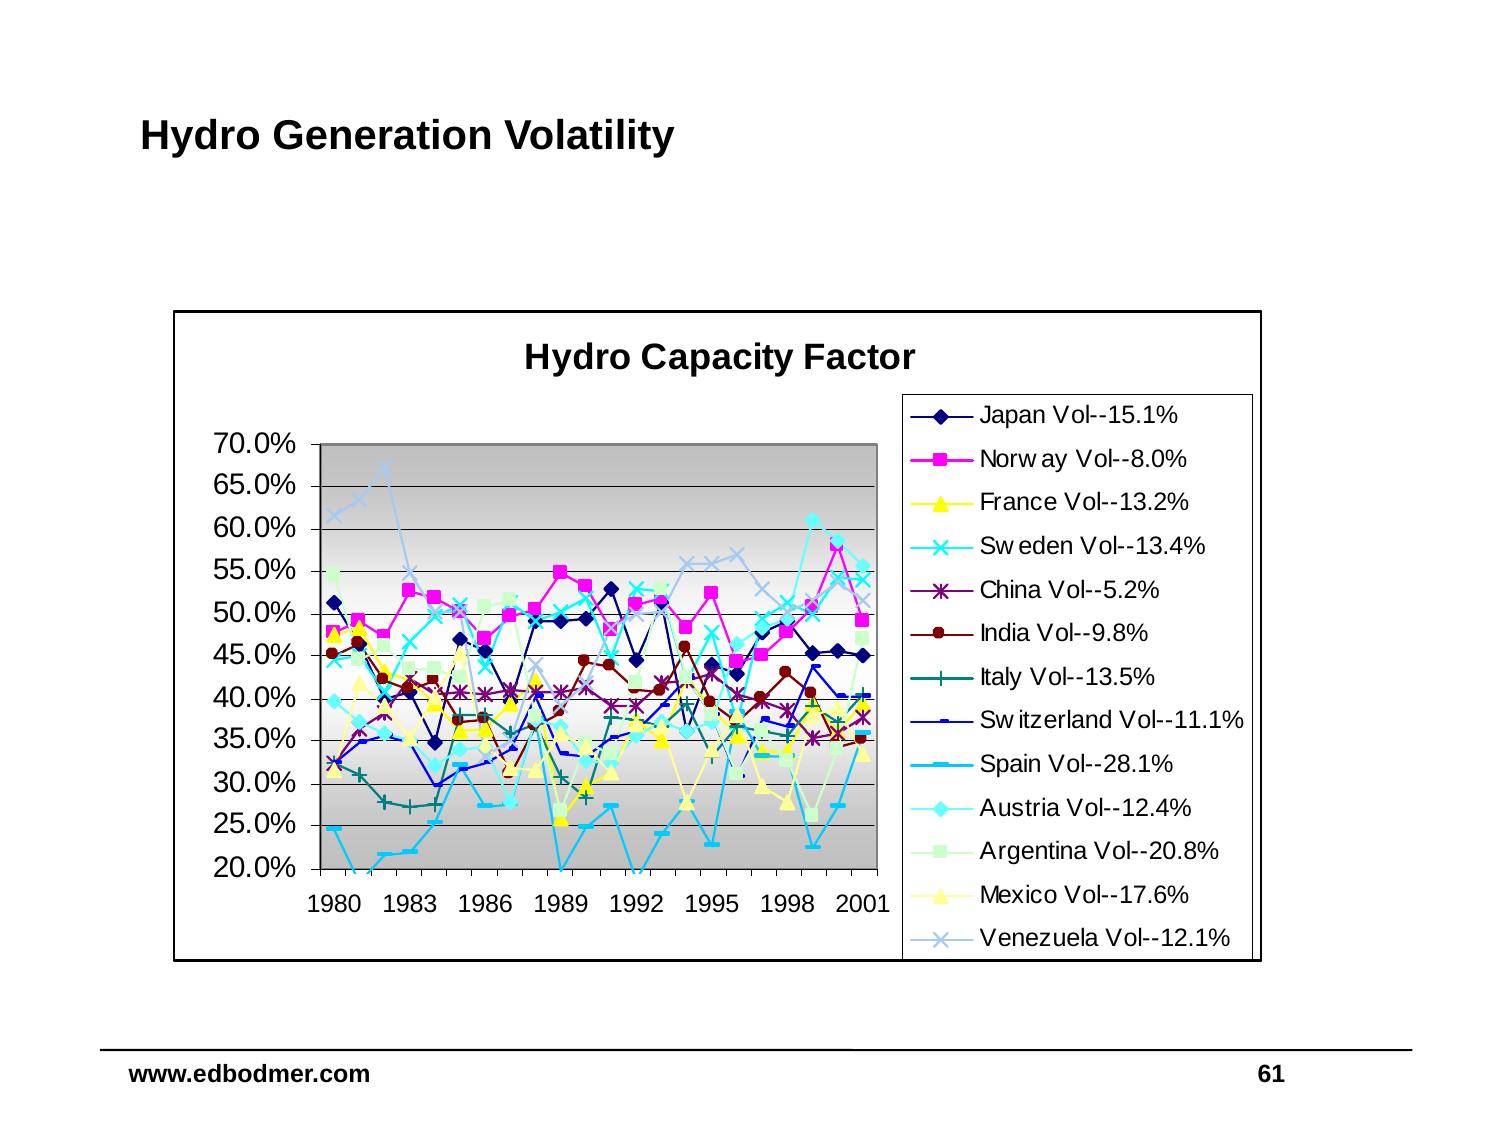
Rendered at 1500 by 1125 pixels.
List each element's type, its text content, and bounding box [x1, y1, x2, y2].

title Hydro Generation Volatility [124, 99, 1288, 226]
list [162, 299, 1276, 973]
